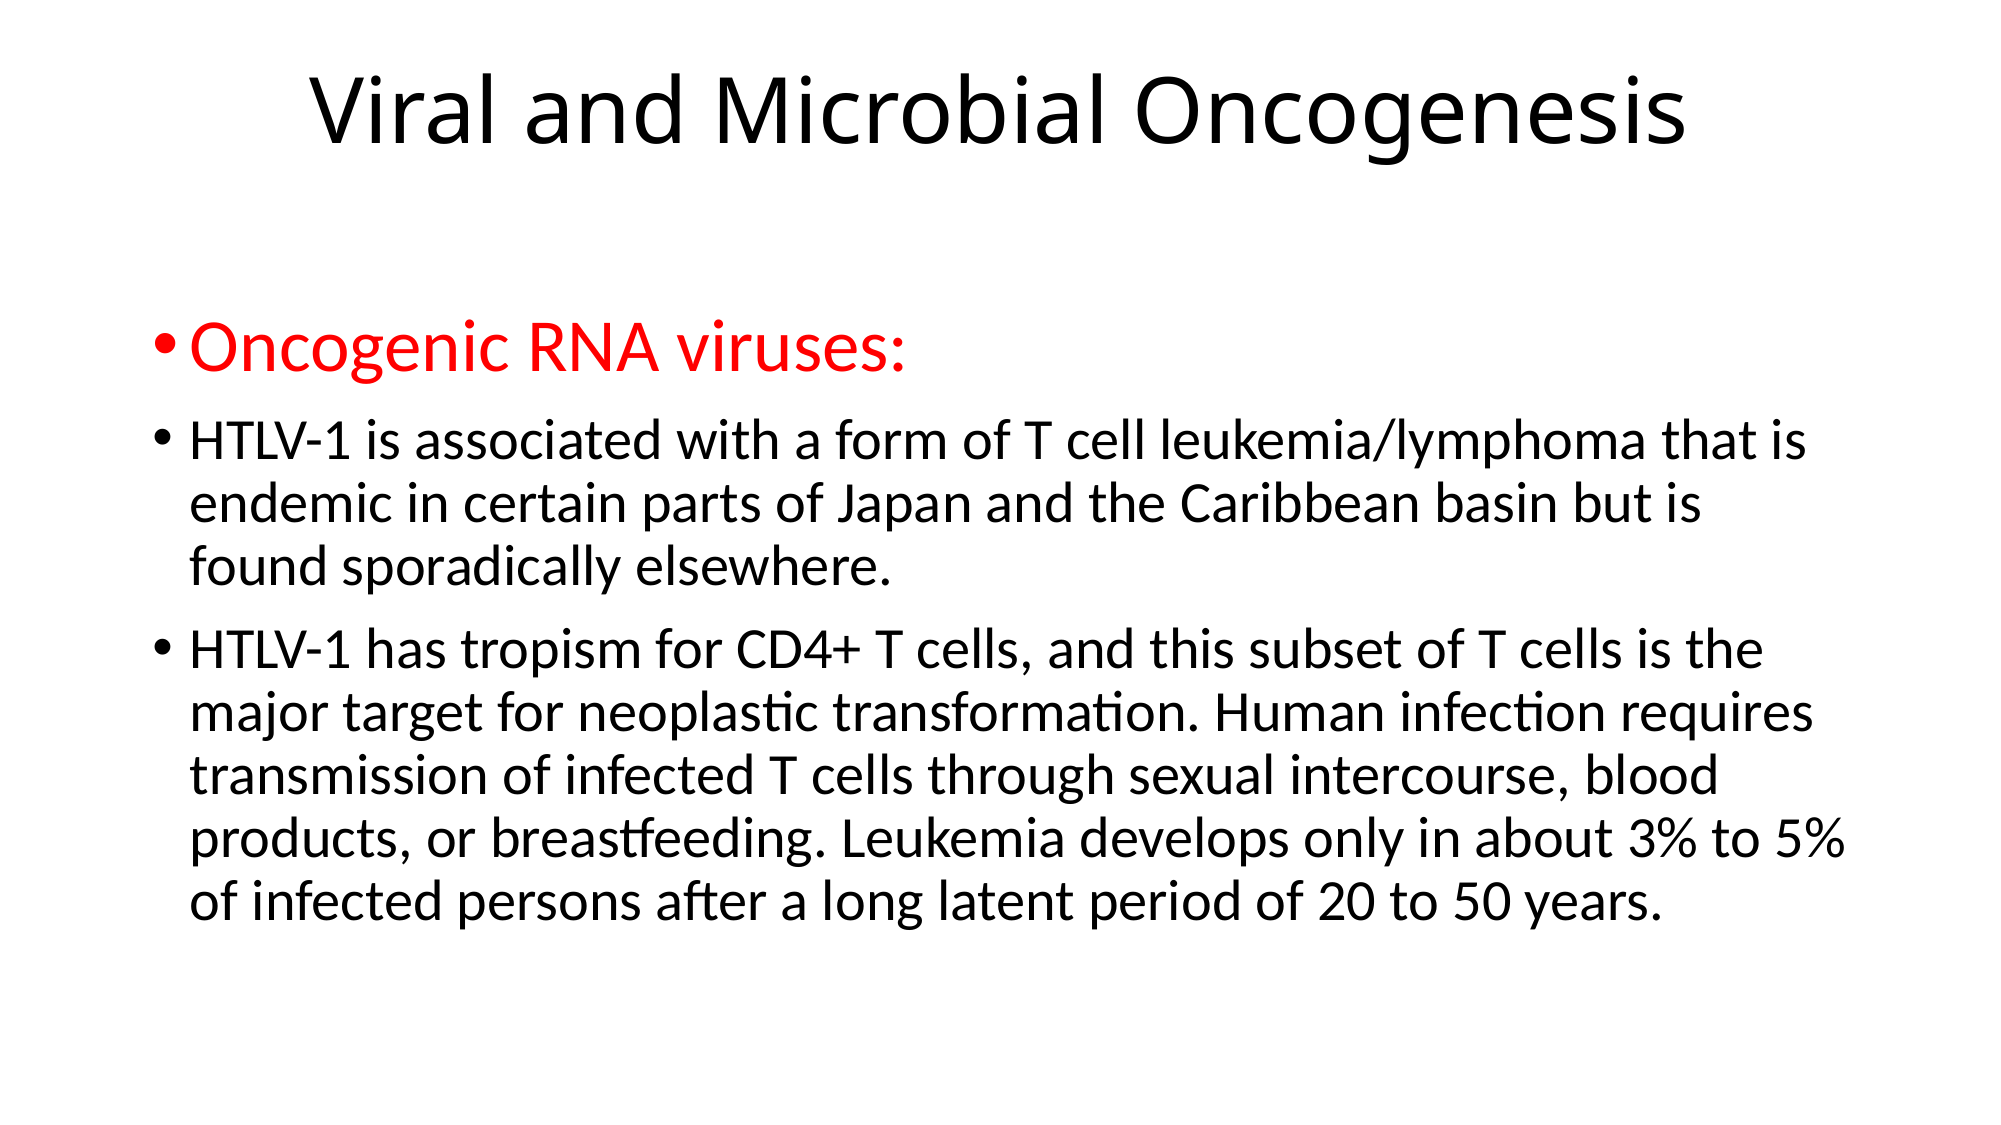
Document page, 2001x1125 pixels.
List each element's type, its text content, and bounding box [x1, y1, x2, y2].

title Viral and Microbial Oncogenesis [137, 59, 1863, 278]
list Oncogenic RNA viruses: HTLV-1 is associated with a form of T cell leukemia/lymphoma that is endemic in certain parts of Japan and the Caribbean basin but is found sporadically elsewhere. HTLV-1 has tropism for CD4+ T cells, and this subset of T cells is the major target for neoplastic transformation. Human infection requires transmission of infected T cells through sexual intercourse, blood products, or breastfeeding. Leukemia develops only in about 3% to 5% of infected persons after a long latent period of 20 to 50 years. [137, 299, 1863, 1014]
